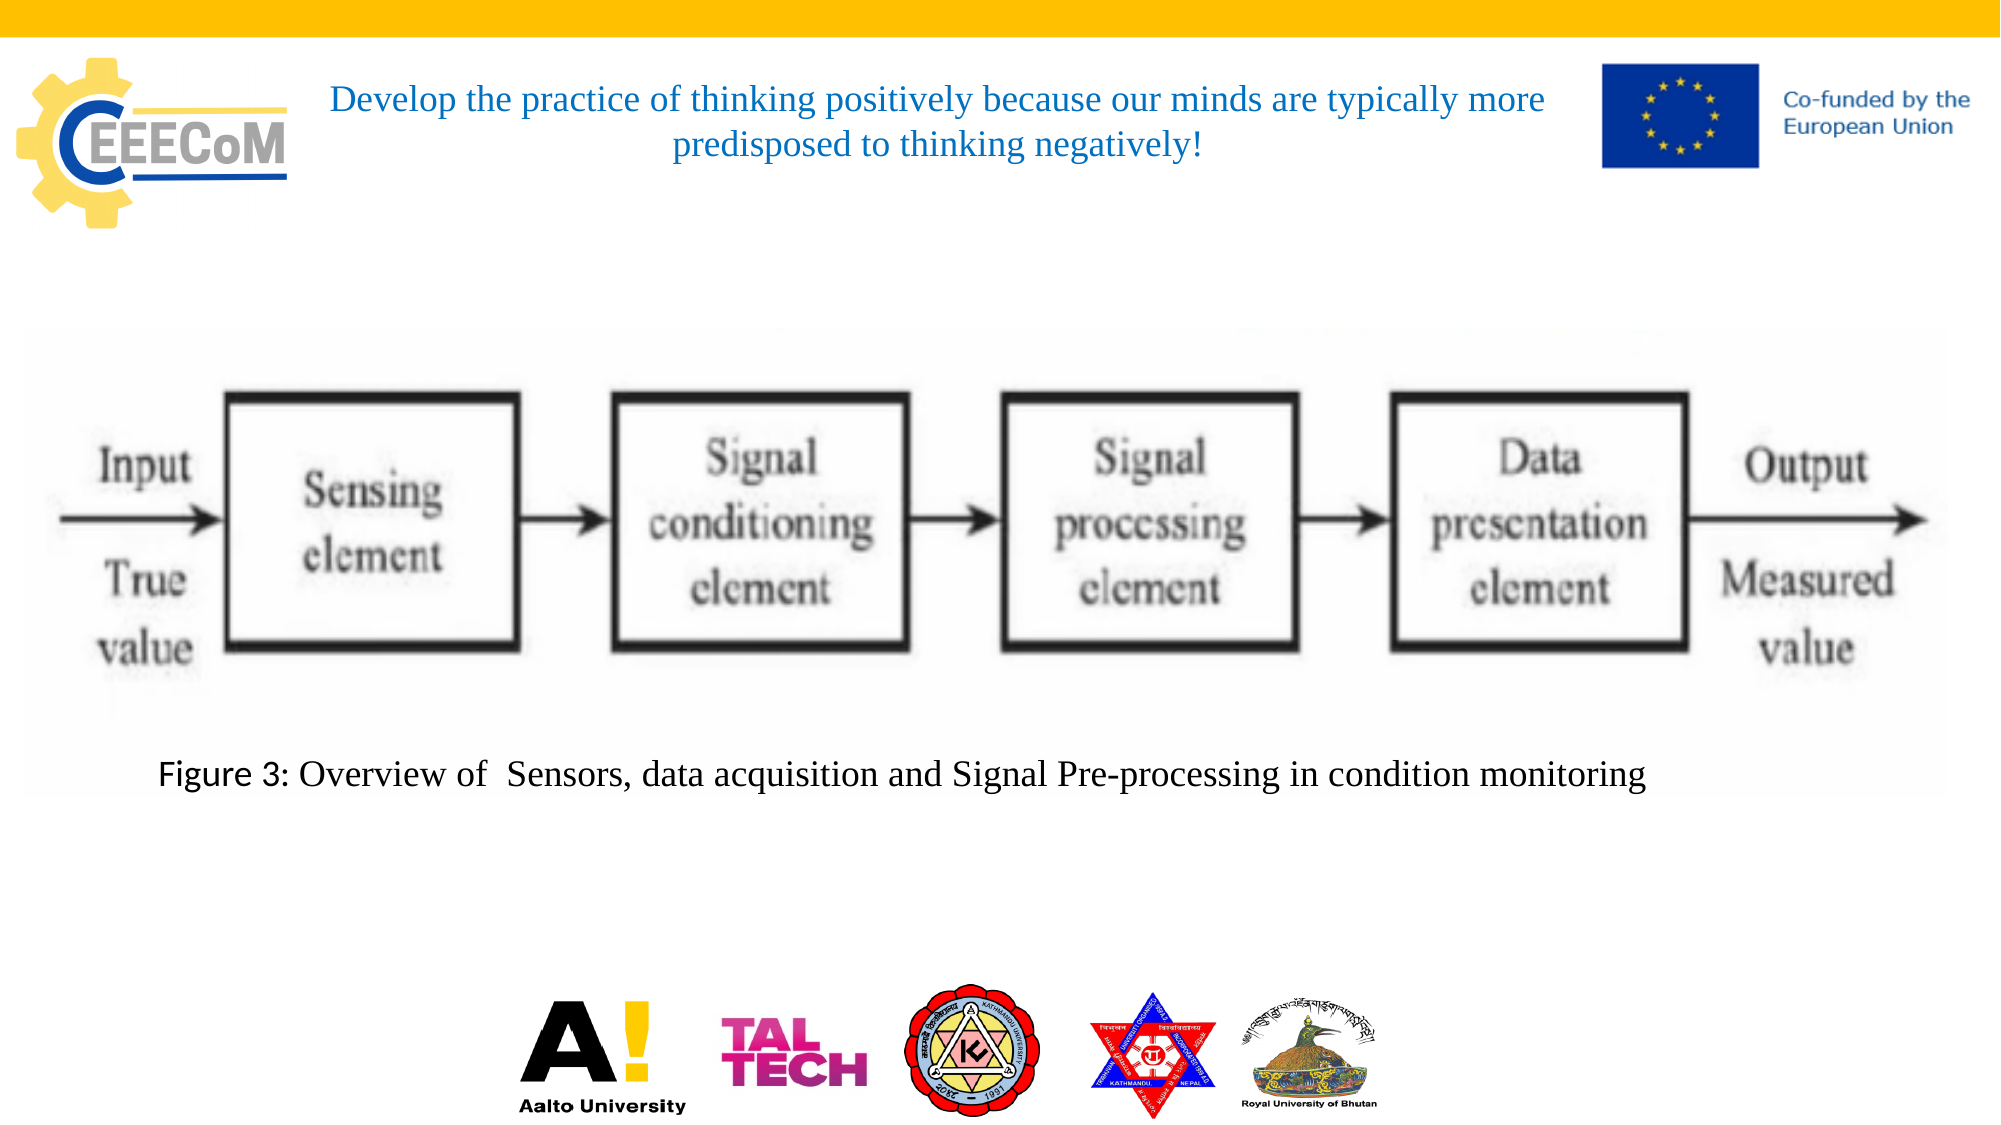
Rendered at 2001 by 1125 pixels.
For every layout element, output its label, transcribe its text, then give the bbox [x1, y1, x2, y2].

picture [11, 50, 299, 237]
picture [1595, 46, 2000, 181]
picture [24, 328, 1949, 797]
title Develop the practice of thinking positively because our minds are typically more predisposed to thinking negatively! [312, 37, 1565, 201]
picture [512, 984, 1382, 1125]
